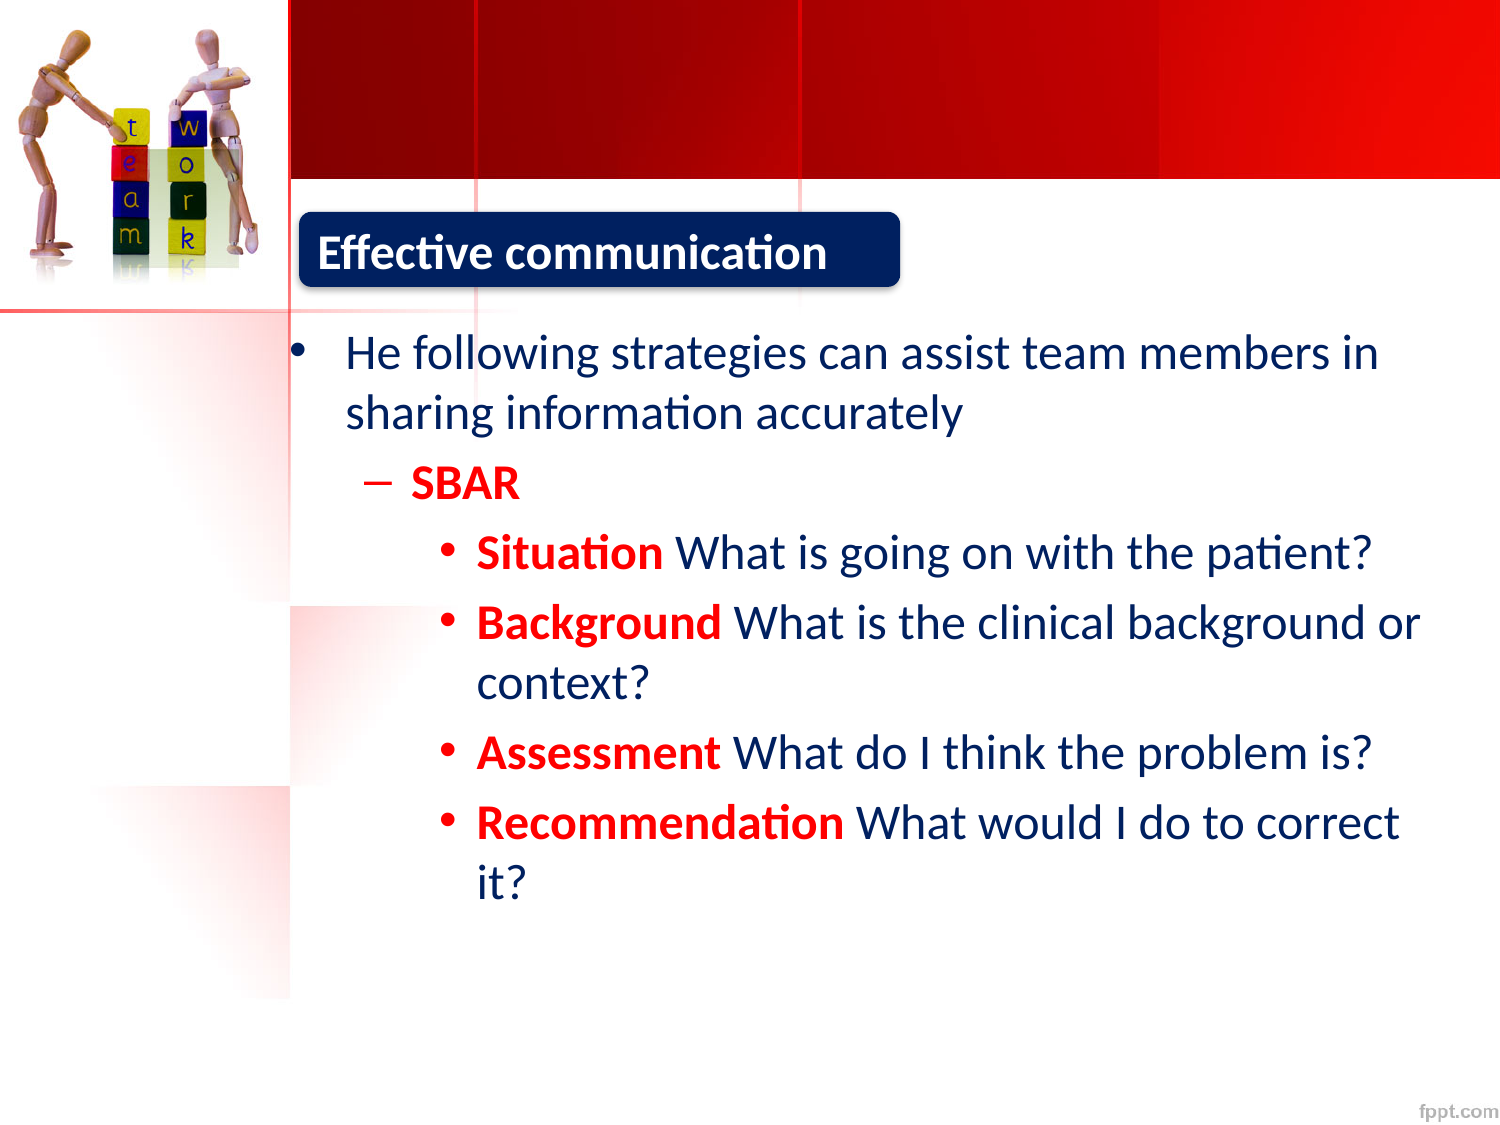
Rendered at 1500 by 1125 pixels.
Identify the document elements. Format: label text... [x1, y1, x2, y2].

title [299, 86, 1500, 174]
list He following strategies can assist team members in sharing information accurately SBAR Situation What is going on with the patient? Background What is the clinical background or context? Assessment What do I think the problem is? Recommendation What would I do to correct it? [274, 311, 1452, 1039]
picture [0, 0, 1500, 1125]
text_box Effective communication [299, 211, 901, 287]
